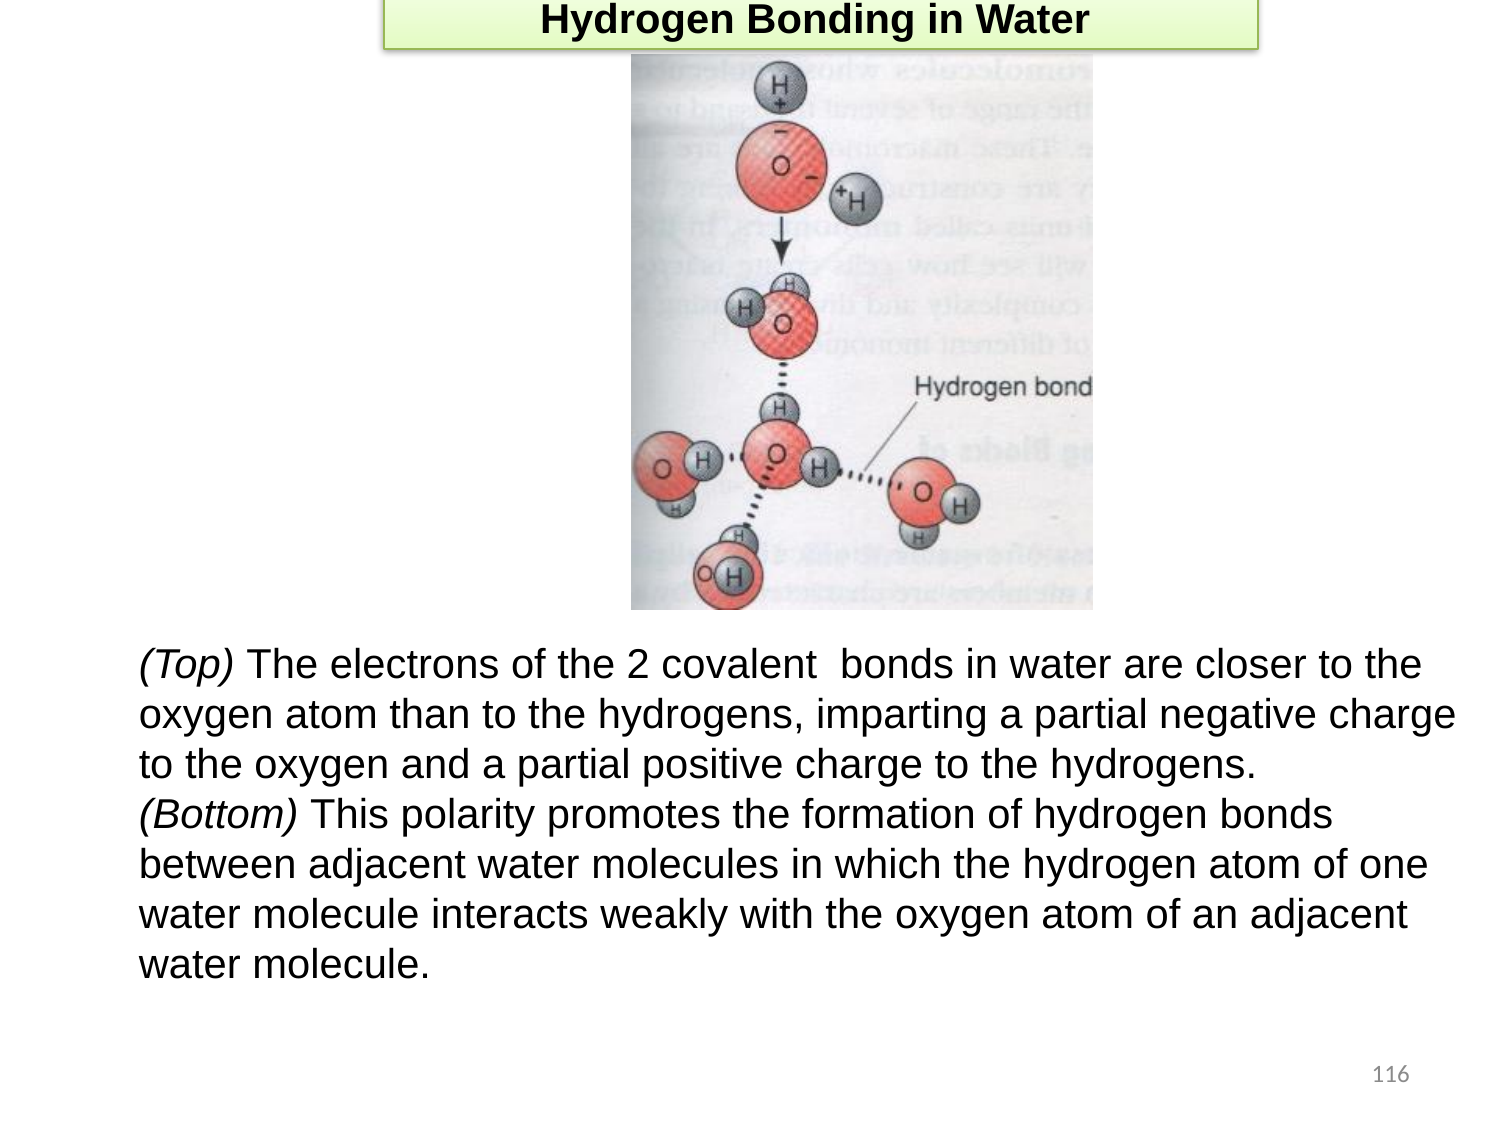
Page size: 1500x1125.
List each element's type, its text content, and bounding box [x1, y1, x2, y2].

text_box Hydrogen Bonding in Water [383, 0, 1259, 50]
text_box (Top) The electrons of the 2 covalent bonds in water are closer to the oxygen atom than to the hydrogens, imparting a partial negative charge to the oxygen and a partial positive charge to the hydrogens. (Bottom) This polarity promotes the formation of hydrogen bonds between adjacent water molecules in which the hydrogen atom of one water molecule interacts weakly with the oxygen atom of an adjacent water molecule. [123, 629, 1500, 994]
slide_number 116 [1074, 1042, 1425, 1103]
picture [631, 54, 1093, 610]
